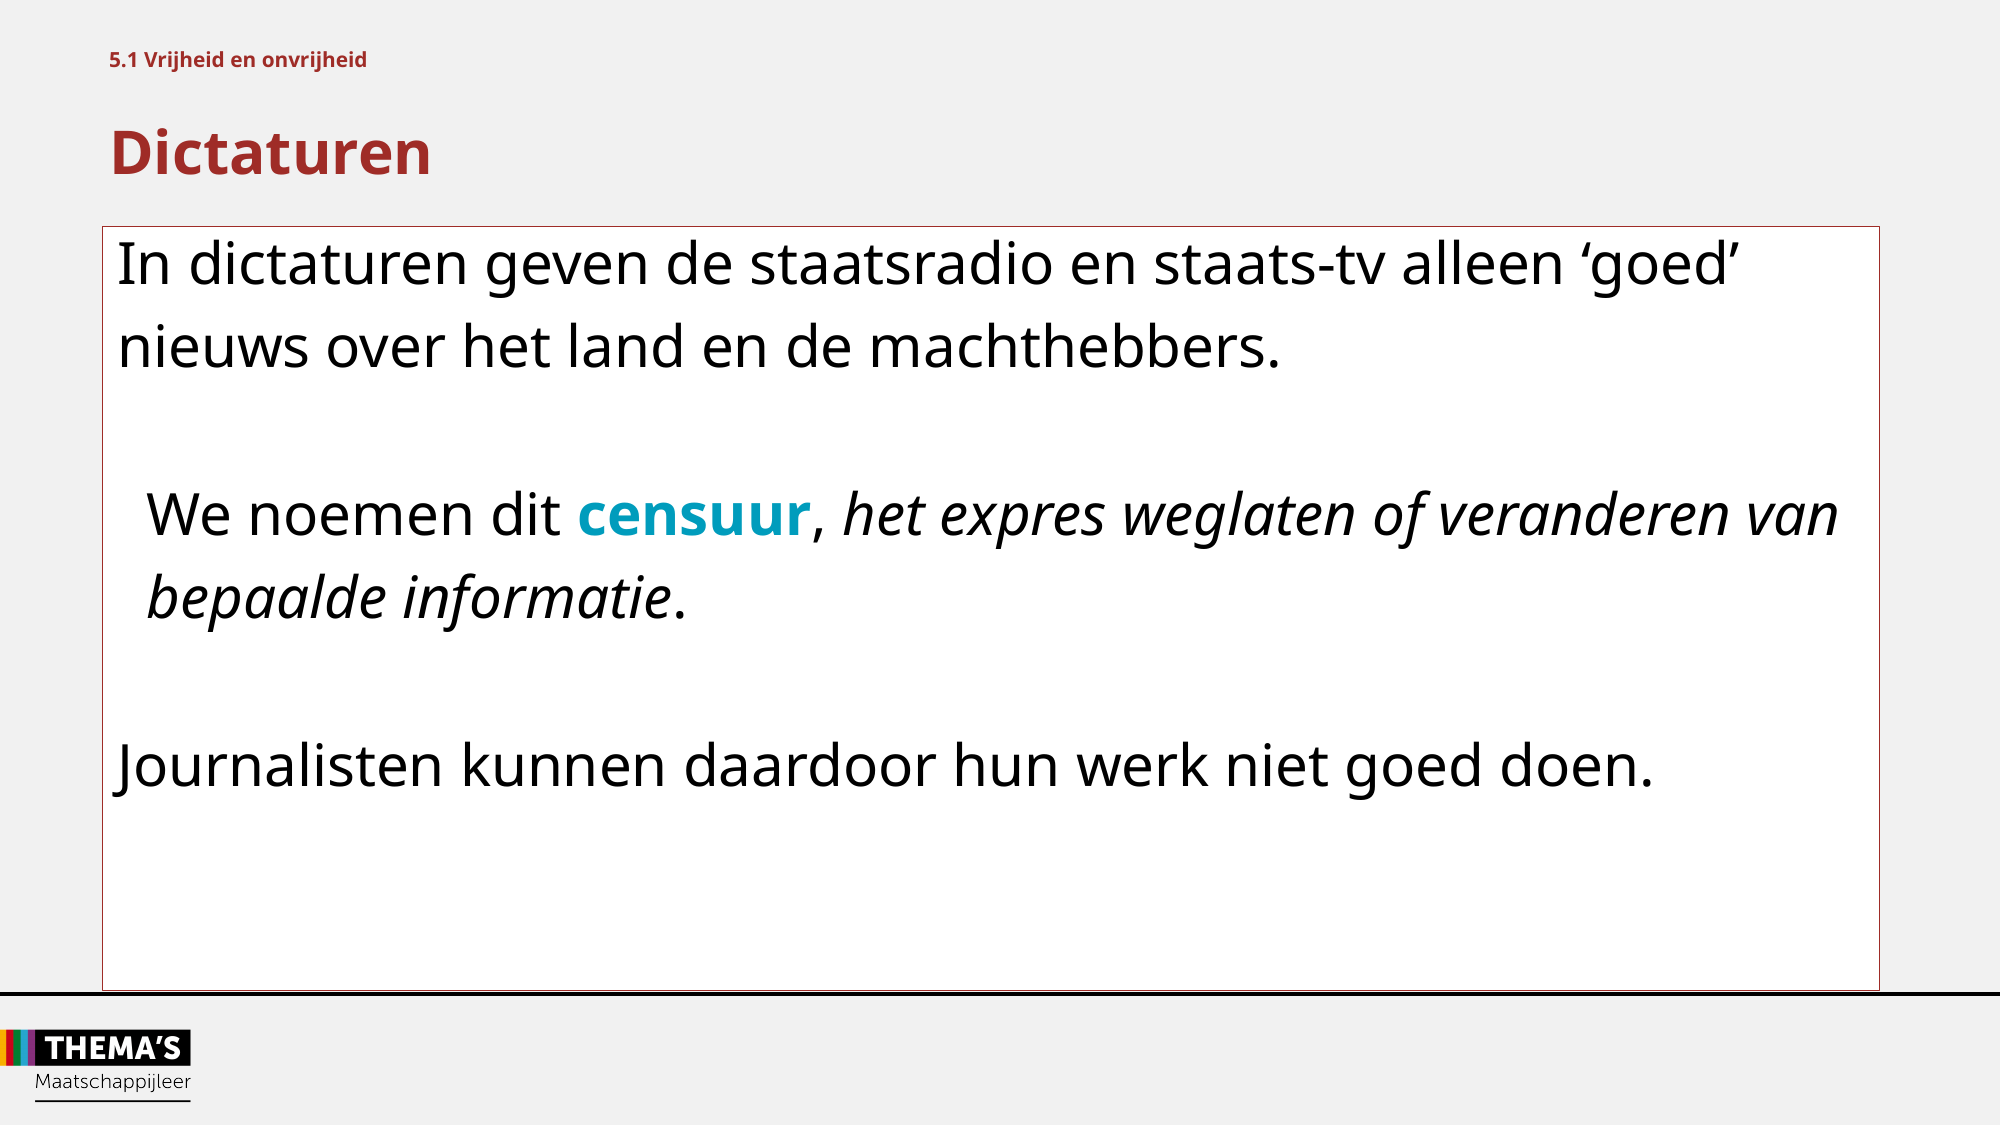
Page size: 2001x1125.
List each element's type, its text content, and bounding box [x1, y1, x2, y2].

list In dictaturen geven de staatsradio en staats-tv alleen ‘goed’ nieuws over het land en de machthebbers. We noemen dit censuur, het expres weglaten of veranderen van bepaalde informatie. Journalisten kunnen daardoor hun werk niet goed doen. [102, 226, 1880, 991]
list Dictaturen [94, 114, 1879, 205]
list 5.1 Vrijheid en onvrijheid [94, 33, 941, 88]
picture [0, 993, 203, 1125]
